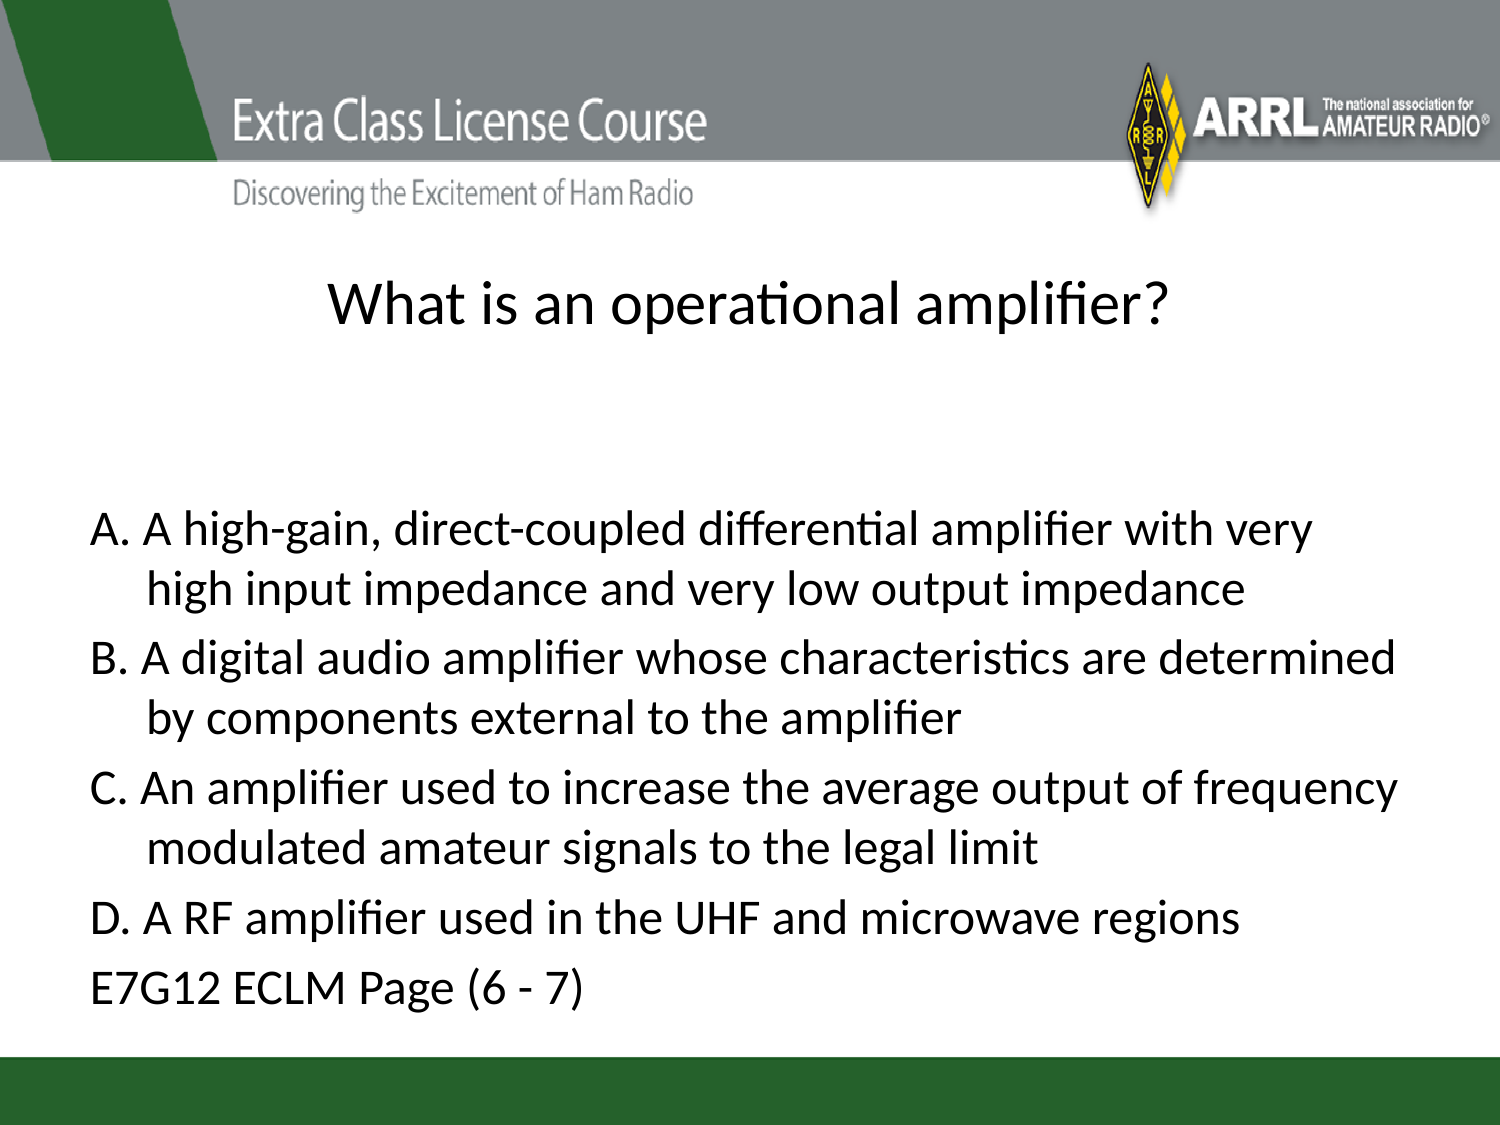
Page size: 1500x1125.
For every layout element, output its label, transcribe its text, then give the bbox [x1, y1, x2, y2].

title What is an operational amplifier? [75, 254, 1425, 435]
list A. A high-gain, direct-coupled differential amplifier with very high input impedance and very low output impedance B. A digital audio amplifier whose characteristics are determined by components external to the amplifier C. An amplifier used to increase the average output of frequency modulated amateur signals to the legal limit D. A RF amplifier used in the UHF and microwave regions E7G12 ECLM Page (6 - 7) [75, 487, 1425, 1005]
picture [0, 0, 1500, 1125]
